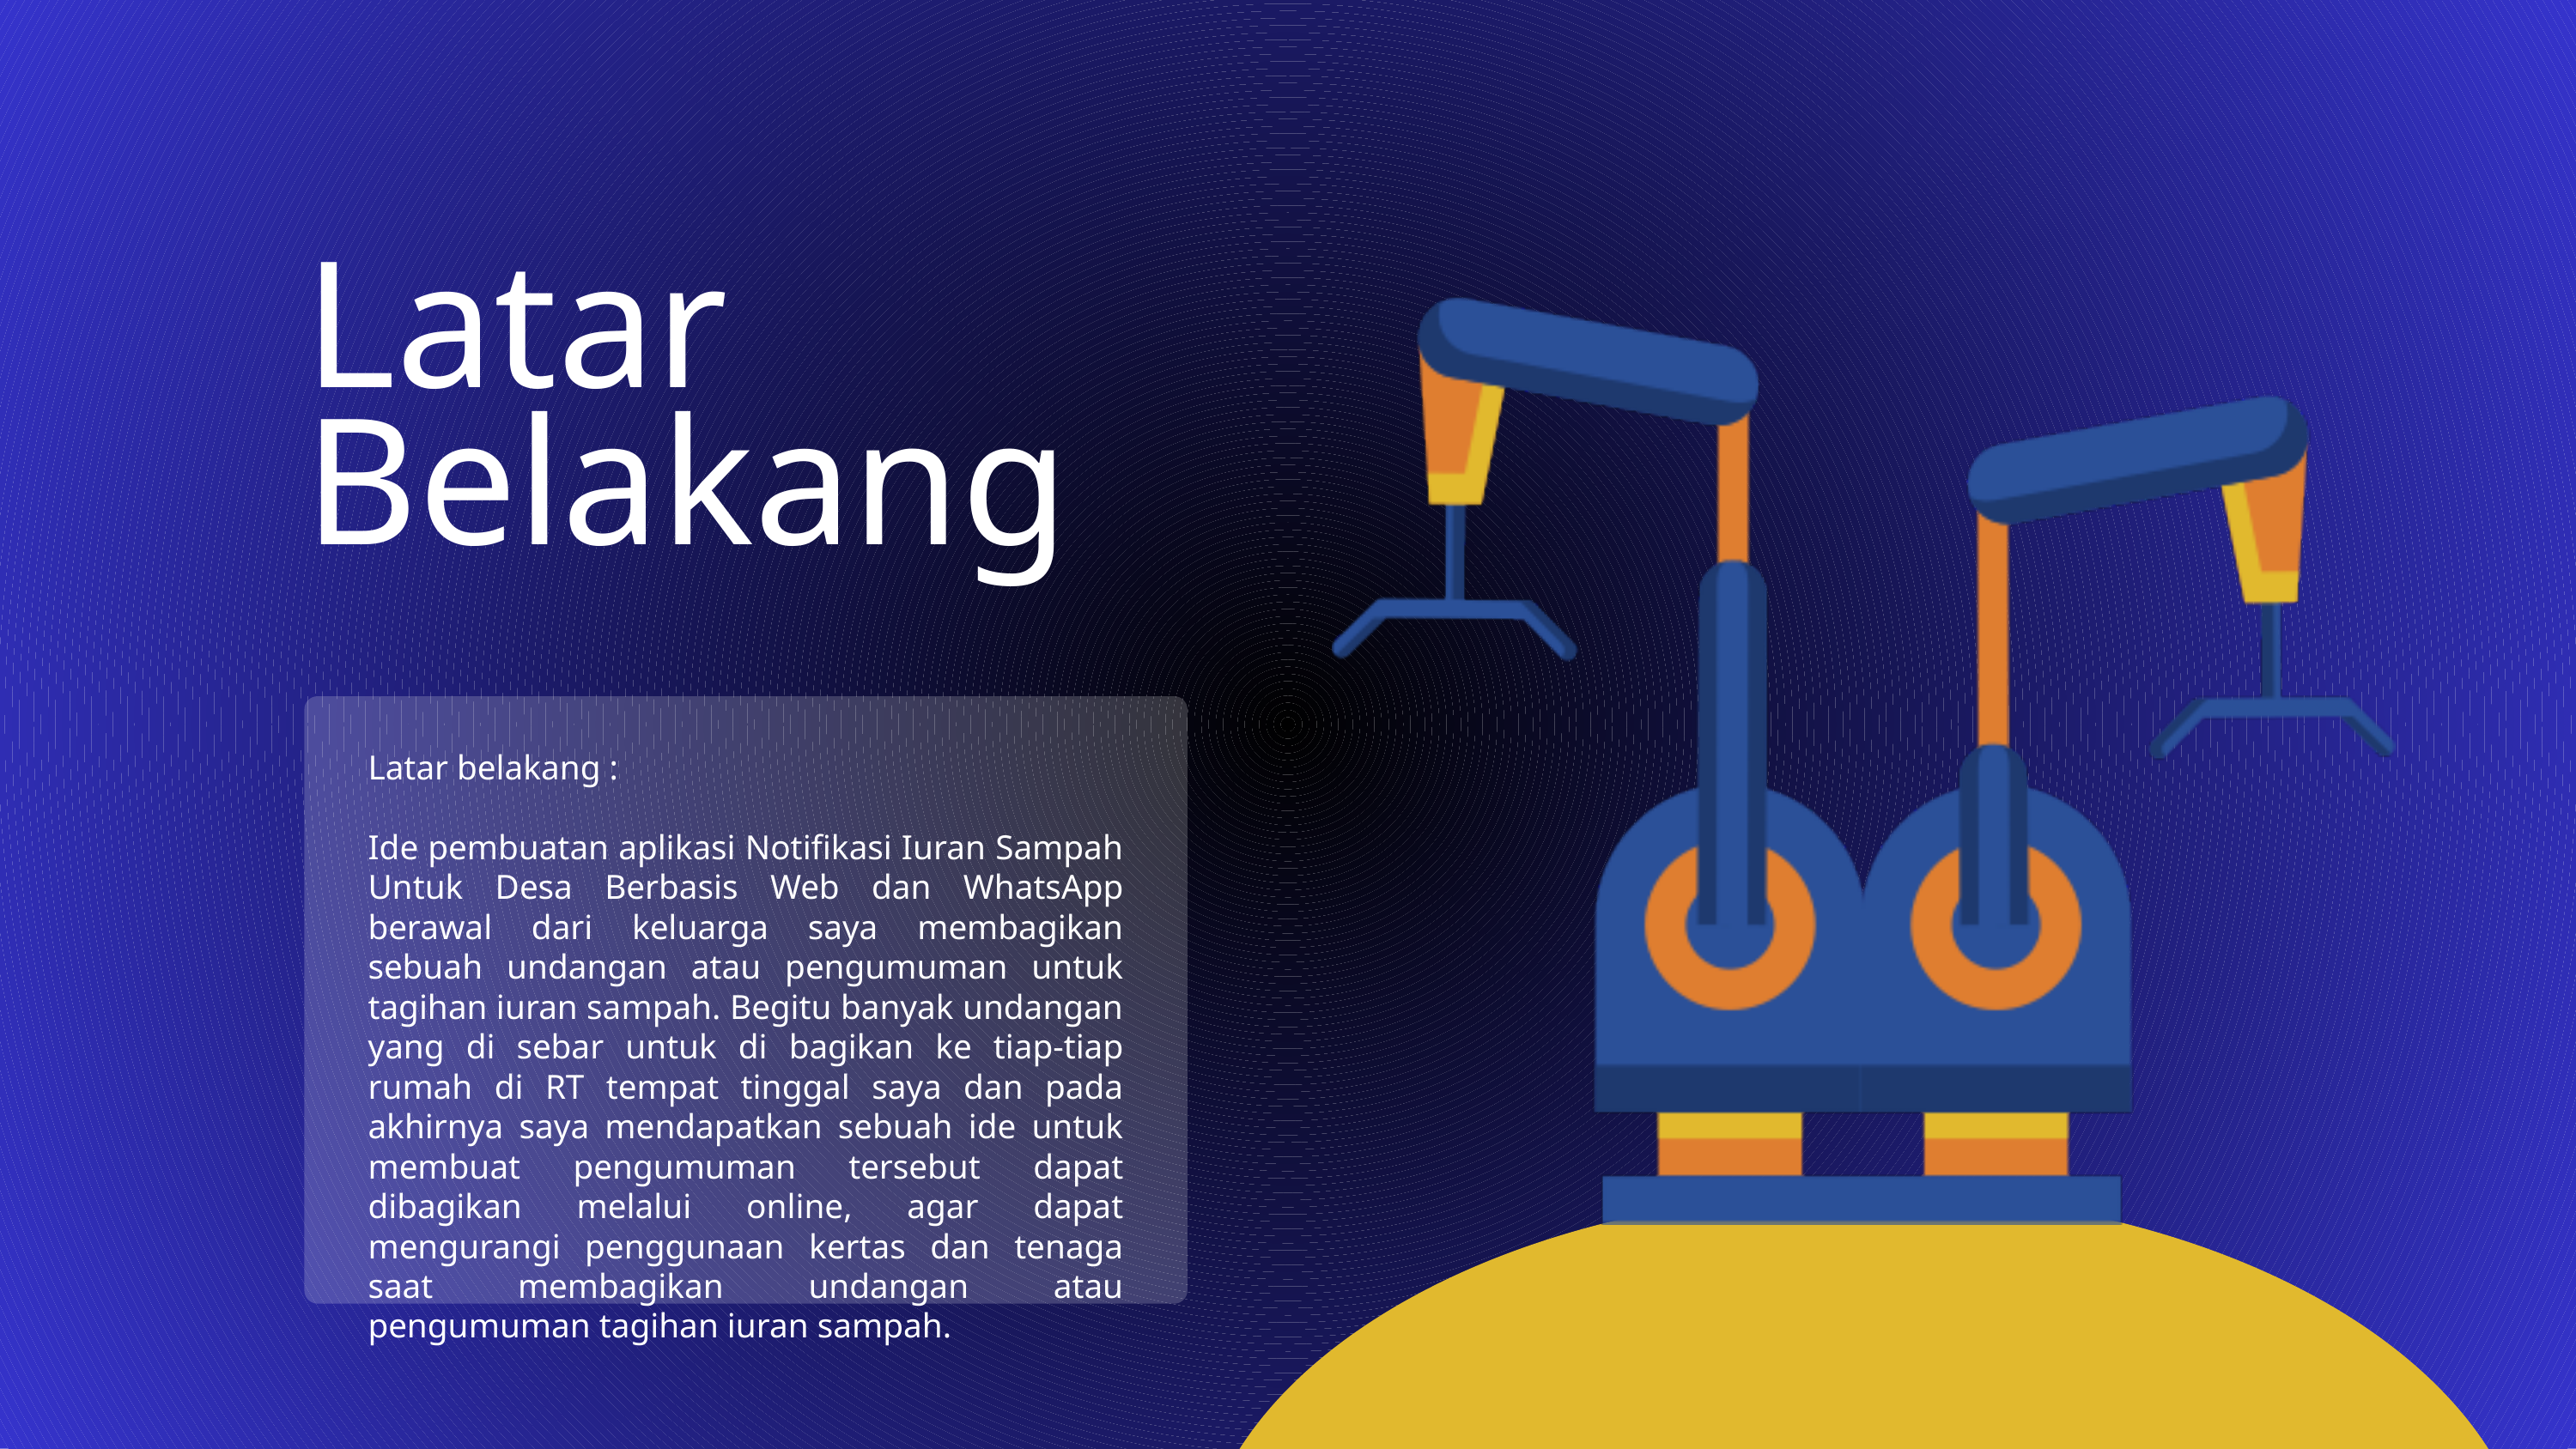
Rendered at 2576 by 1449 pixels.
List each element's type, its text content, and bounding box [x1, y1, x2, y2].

text_box Latar belakang : Ide pembuatan aplikasi Notifikasi Iuran Sampah Untuk Desa Berbasis Web dan WhatsApp berawal dari keluarga saya membagikan sebuah undangan atau pengumuman untuk tagihan iuran sampah. Begitu banyak undangan yang di sebar untuk di bagikan ke tiap-tiap rumah di RT tempat tinggal saya dan pada akhirnya saya mendapatkan sebuah ide untuk membuat pengumuman tersebut dapat dibagikan melalui online, agar dapat mengurangi penggunaan kertas dan tenaga saat membagikan undangan atau pengumuman tagihan iuran sampah. [368, 1311, 1124, 1345]
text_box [304, 695, 1188, 1304]
text_box [1332, 295, 2397, 1190]
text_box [1195, 1191, 2532, 1449]
text_box Latar Belakang [304, 264, 1367, 580]
